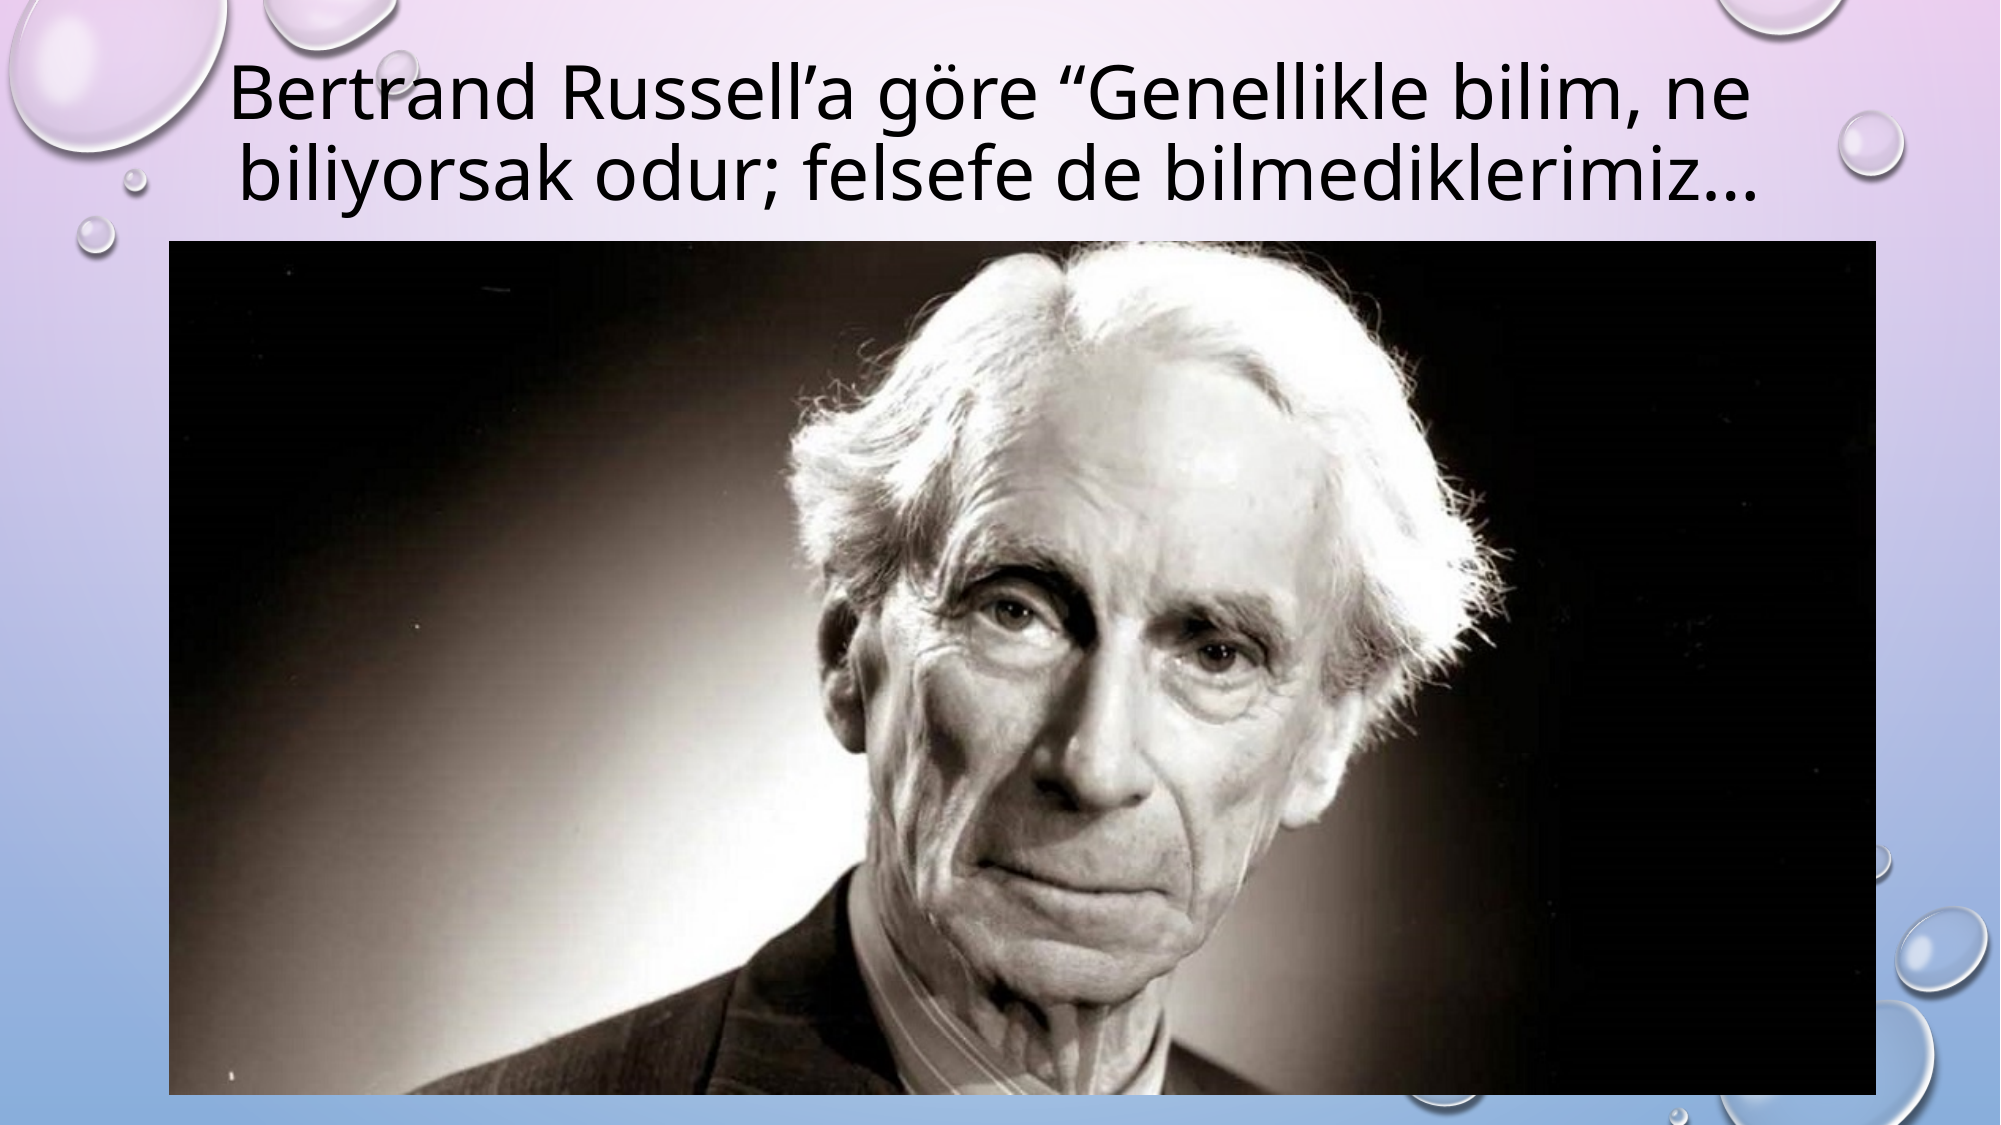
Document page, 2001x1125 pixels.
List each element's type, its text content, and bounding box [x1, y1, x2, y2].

picture [0, 0, 2000, 1125]
title Bertrand Russell’a göre “Genellikle bilim, ne biliyorsak odur; felsefe de bilmediklerimiz… [149, 30, 1851, 242]
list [169, 240, 1876, 1095]
